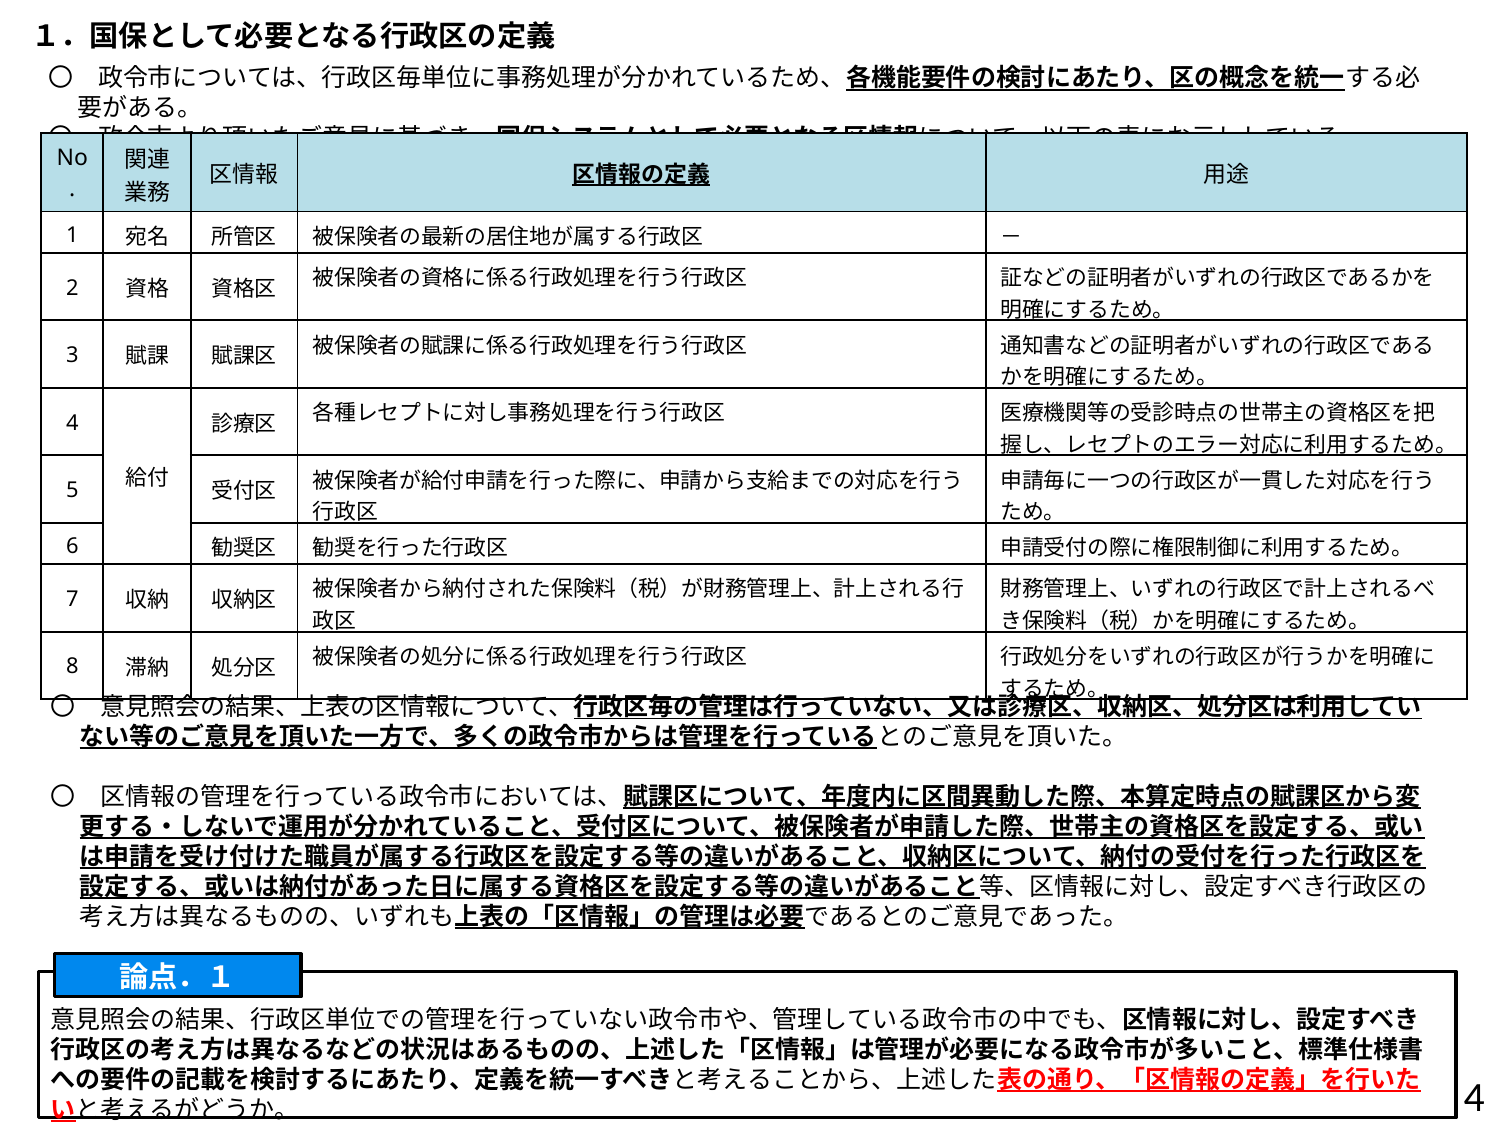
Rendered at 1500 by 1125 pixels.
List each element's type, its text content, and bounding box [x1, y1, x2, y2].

text_box １．国保として必要となる行政区の定義 [16, 2, 1440, 49]
table_cell 資格区 [192, 254, 297, 319]
table_cell 7 [42, 565, 102, 631]
table_cell 所管区 [192, 212, 297, 252]
text_box 〇 意見照会の結果、上表の区情報について、行政区毎の管理は行っていない、又は診療区、収納区、処分区は利用していない等のご意見を頂いた一方で、多くの政令市からは管理を行っているとのご意見を頂いた。 〇 区情報の管理を行っている政令市においては、賦課区について、年度内に区間異動した際、本算定時点の賦課区から変更する・しないで運用が分かれていること、受付区について、被保険者が申請した際、世帯主の資格区を設定する、或いは申請を受け付けた職員が属する行政区を設定する等の違いがあること、収納区について、納付の受付を行った行政区を設定する、或いは納付があった日に属する資格区を設定する等の違いがあること等、区情報に対し、設定すべき行政区の考え方は異なるものの、いずれも上表の「区情報」の管理は必要であるとのご意見であった。 [36, 683, 1459, 938]
table_header 用途 [987, 134, 1466, 211]
table_cell 勧奨区 [192, 524, 297, 563]
table_cell 処分区 [192, 633, 297, 683]
table_header 区情報の定義 [298, 134, 985, 211]
text_box 〇 政令市については、行政区毎単位に事務処理が分かれているため、各機能要件の検討にあたり、区の概念を統一する必要がある。 〇 政令市より頂いたご意見に基づき、国保システムとして必要となる区情報について、以下の表にお示ししている。 [33, 54, 1457, 219]
table_cell 被保険者が給付申請を行った際に、申請から支給までの対応を行う行政区 [298, 456, 985, 522]
table_cell 5 [42, 456, 102, 522]
table_cell 通知書などの証明者がいずれの行政区であるかを明確にするため。 [987, 321, 1466, 387]
table_cell 宛名 [104, 212, 190, 252]
table_cell 賦課区 [192, 321, 297, 387]
table_cell 4 [42, 389, 102, 454]
table_cell 受付区 [192, 456, 297, 522]
table_cell 診療区 [192, 389, 297, 454]
table_cell 滞納 [104, 633, 190, 683]
slide_number 3 [1149, 1065, 1500, 1125]
text_box 論点．１ [52, 952, 303, 999]
table_cell 1 [42, 212, 102, 252]
table_cell 各種レセプトに対し事務処理を行う行政区 [298, 389, 985, 454]
table_cell 被保険者から納付された保険料（税）が財務管理上、計上される行政区 [298, 565, 985, 631]
table_header 区情報 [192, 134, 297, 211]
table_cell 収納区 [192, 565, 297, 631]
table_cell 勧奨を行った行政区 [298, 524, 985, 563]
table_cell 6 [42, 524, 102, 563]
table_cell 証などの証明者がいずれの行政区であるかを明確にするため。 [987, 254, 1466, 319]
table_cell 資格 [104, 254, 190, 319]
table_cell 申請毎に一つの行政区が一貫した対応を行うため。 [987, 456, 1466, 522]
table_cell 財務管理上、いずれの行政区で計上されるべき保険料（税）かを明確にするため。 [987, 565, 1466, 631]
table_header No. [42, 134, 102, 211]
text_box 意見照会の結果、行政区単位での管理を行っていない政令市や、管理している政令市の中でも、区情報に対し、設定すべき行政区の考え方は異なるなどの状況はあるものの、上述した「区情報」は管理が必要になる政令市が多いこと、標準仕様書への要件の記載を検討するにあたり、定義を統一すべきと考えることから、上述した表の通り、「区情報の定義」を行いたいと考えるがどうか。 [38, 971, 1457, 1118]
table_cell 収納 [104, 565, 190, 631]
table_cell 賦課 [104, 321, 190, 387]
table_cell － [987, 212, 1466, 252]
table_cell 2 [42, 254, 102, 319]
table_header 関連 業務 [104, 134, 190, 211]
table_cell 申請受付の際に権限制御に利用するため。 [987, 524, 1466, 563]
table_cell 被保険者の賦課に係る行政処理を行う行政区 [298, 321, 985, 387]
table_cell 給付 [104, 389, 190, 563]
table_cell 行政処分をいずれの行政区が行うかを明確にするため。 [987, 633, 1466, 698]
table_cell 3 [42, 321, 102, 387]
table_cell 被保険者の資格に係る行政処理を行う行政区 [298, 254, 985, 319]
table_cell 医療機関等の受診時点の世帯主の資格区を把握し、レセプトのエラー対応に利用するため。 [987, 389, 1466, 454]
table_cell 被保険者の処分に係る行政処理を行う行政区 [298, 633, 985, 683]
table_cell 8 [42, 633, 102, 683]
table_cell 被保険者の最新の居住地が属する行政区 [298, 212, 985, 252]
